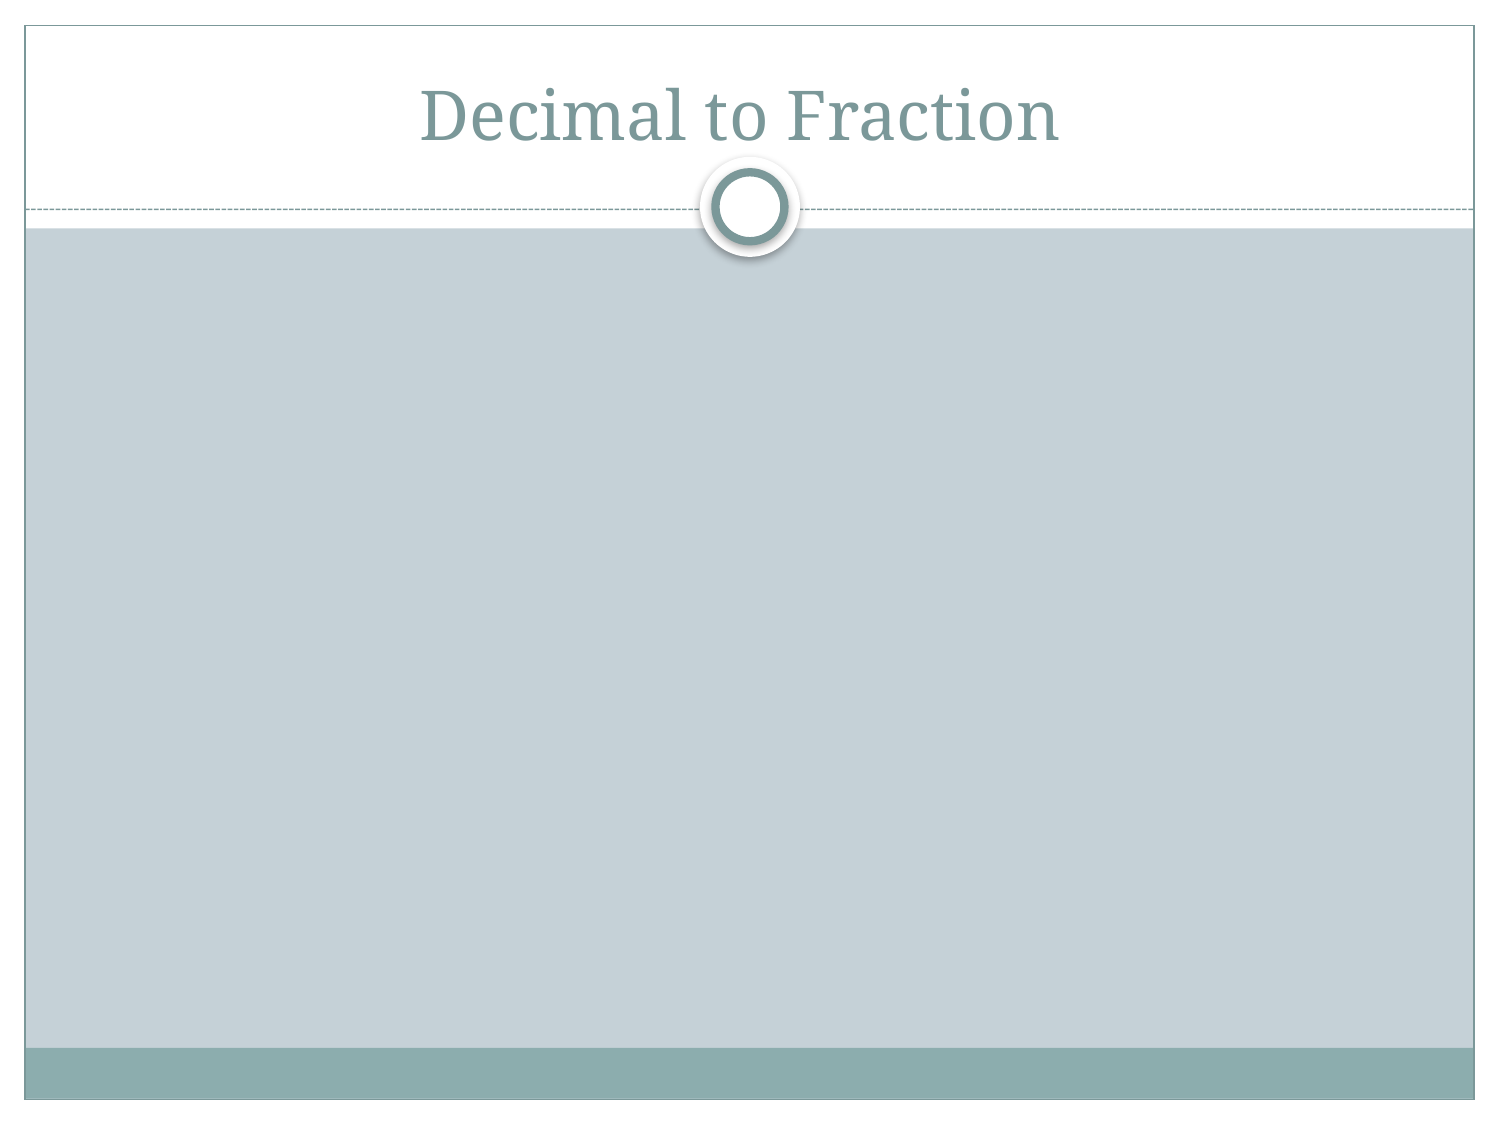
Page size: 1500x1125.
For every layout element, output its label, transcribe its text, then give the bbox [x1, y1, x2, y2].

title Decimal to Fraction [49, 37, 1450, 162]
